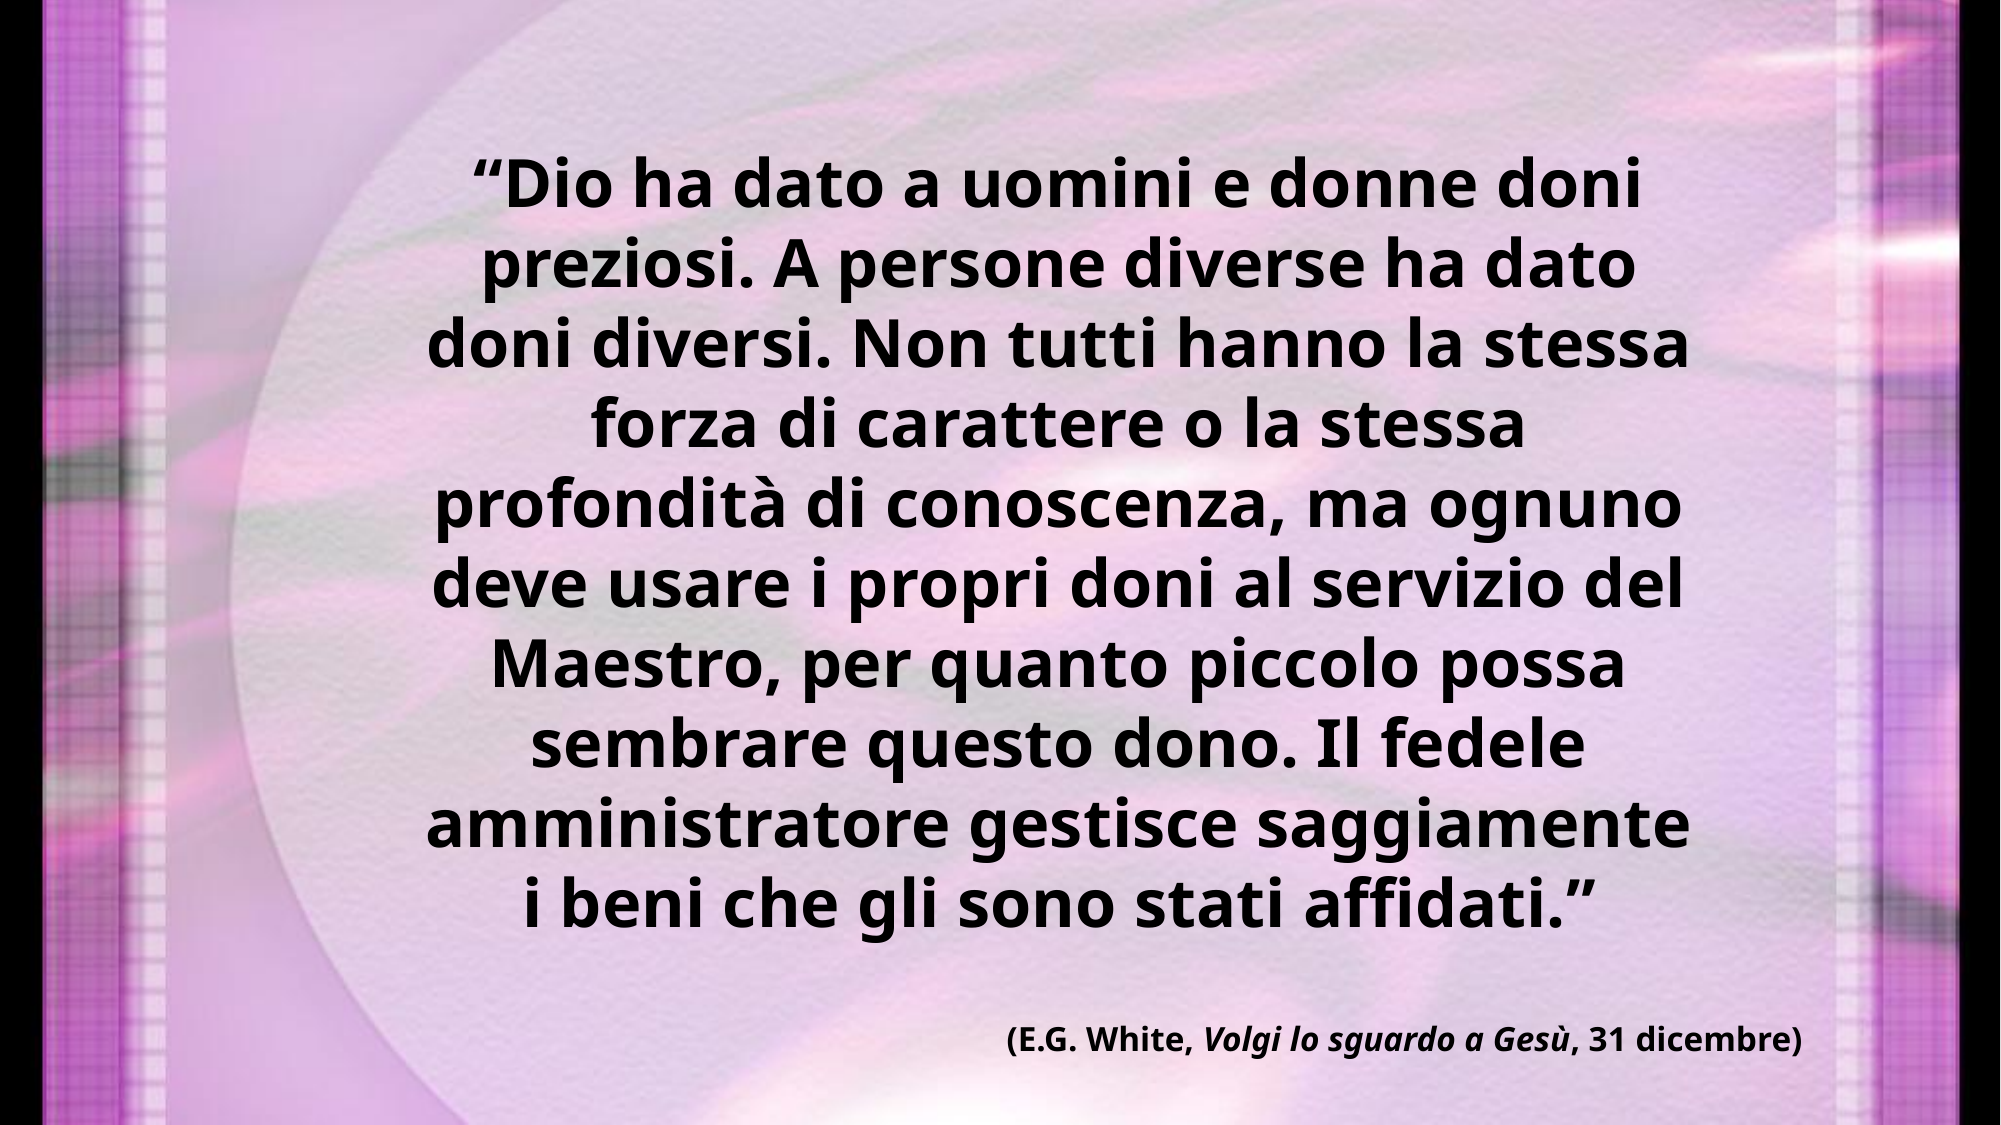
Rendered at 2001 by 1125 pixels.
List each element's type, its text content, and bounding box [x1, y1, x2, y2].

text_box “Dio ha dato a uomini e donne doni preziosi. A persone diverse ha dato doni diversi. Non tutti hanno la stessa forza di carattere o la stessa profondità di conoscenza, ma ognuno deve usare i propri doni al servizio del Maestro, per quanto piccolo possa sembrare questo dono. Il fedele amministratore gestisce saggiamente i beni che gli sono stati affidati.” [408, 133, 1710, 948]
text_box (E.G. White, Volgi lo sguardo a Gesù, 31 dicembre) [991, 1010, 1818, 1066]
picture [0, 0, 2001, 1125]
